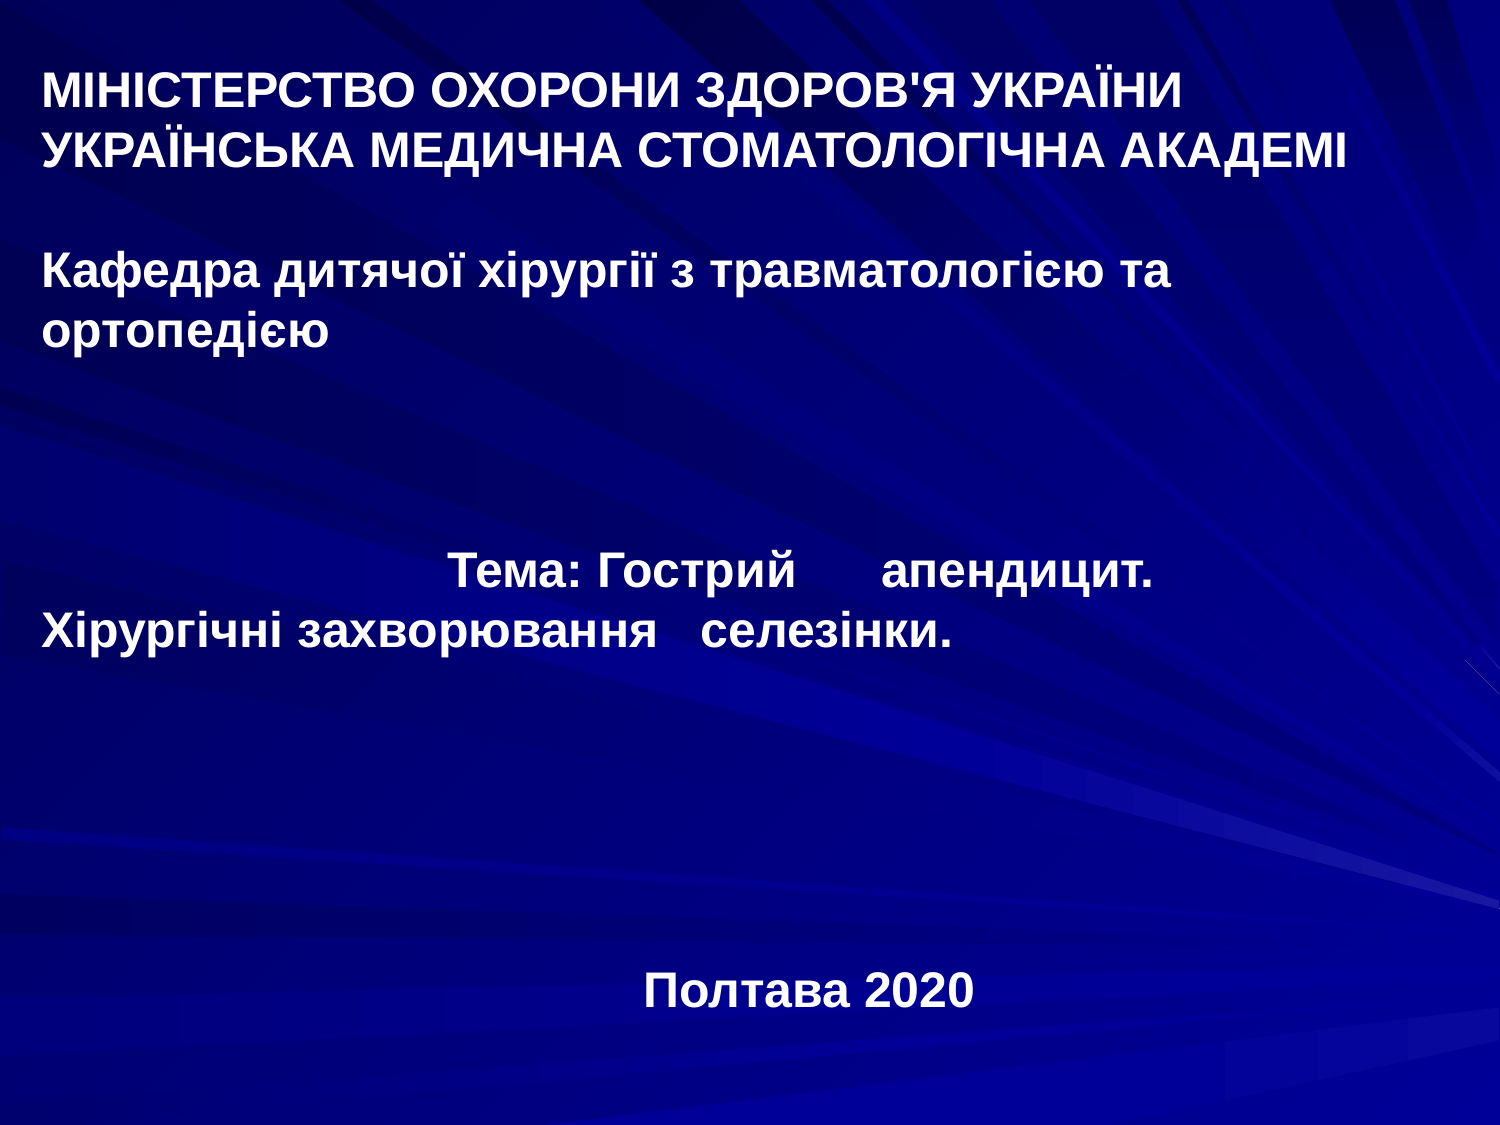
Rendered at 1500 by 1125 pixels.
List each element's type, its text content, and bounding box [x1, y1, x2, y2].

text_box МІНІСТЕРСТВО ОХОРОНИ ЗДОРОВ'Я УКРАЇНИ УКРАЇНСЬКА МЕДИЧНА СТОМАТОЛОГІЧНА АКАДЕМІ Кафедра дитячої хірургії з травматологією та ортопедією Тема: Гострий апендицит. Хірургічні захворювання селезінки. Полтава 2020 [26, 49, 1418, 1125]
